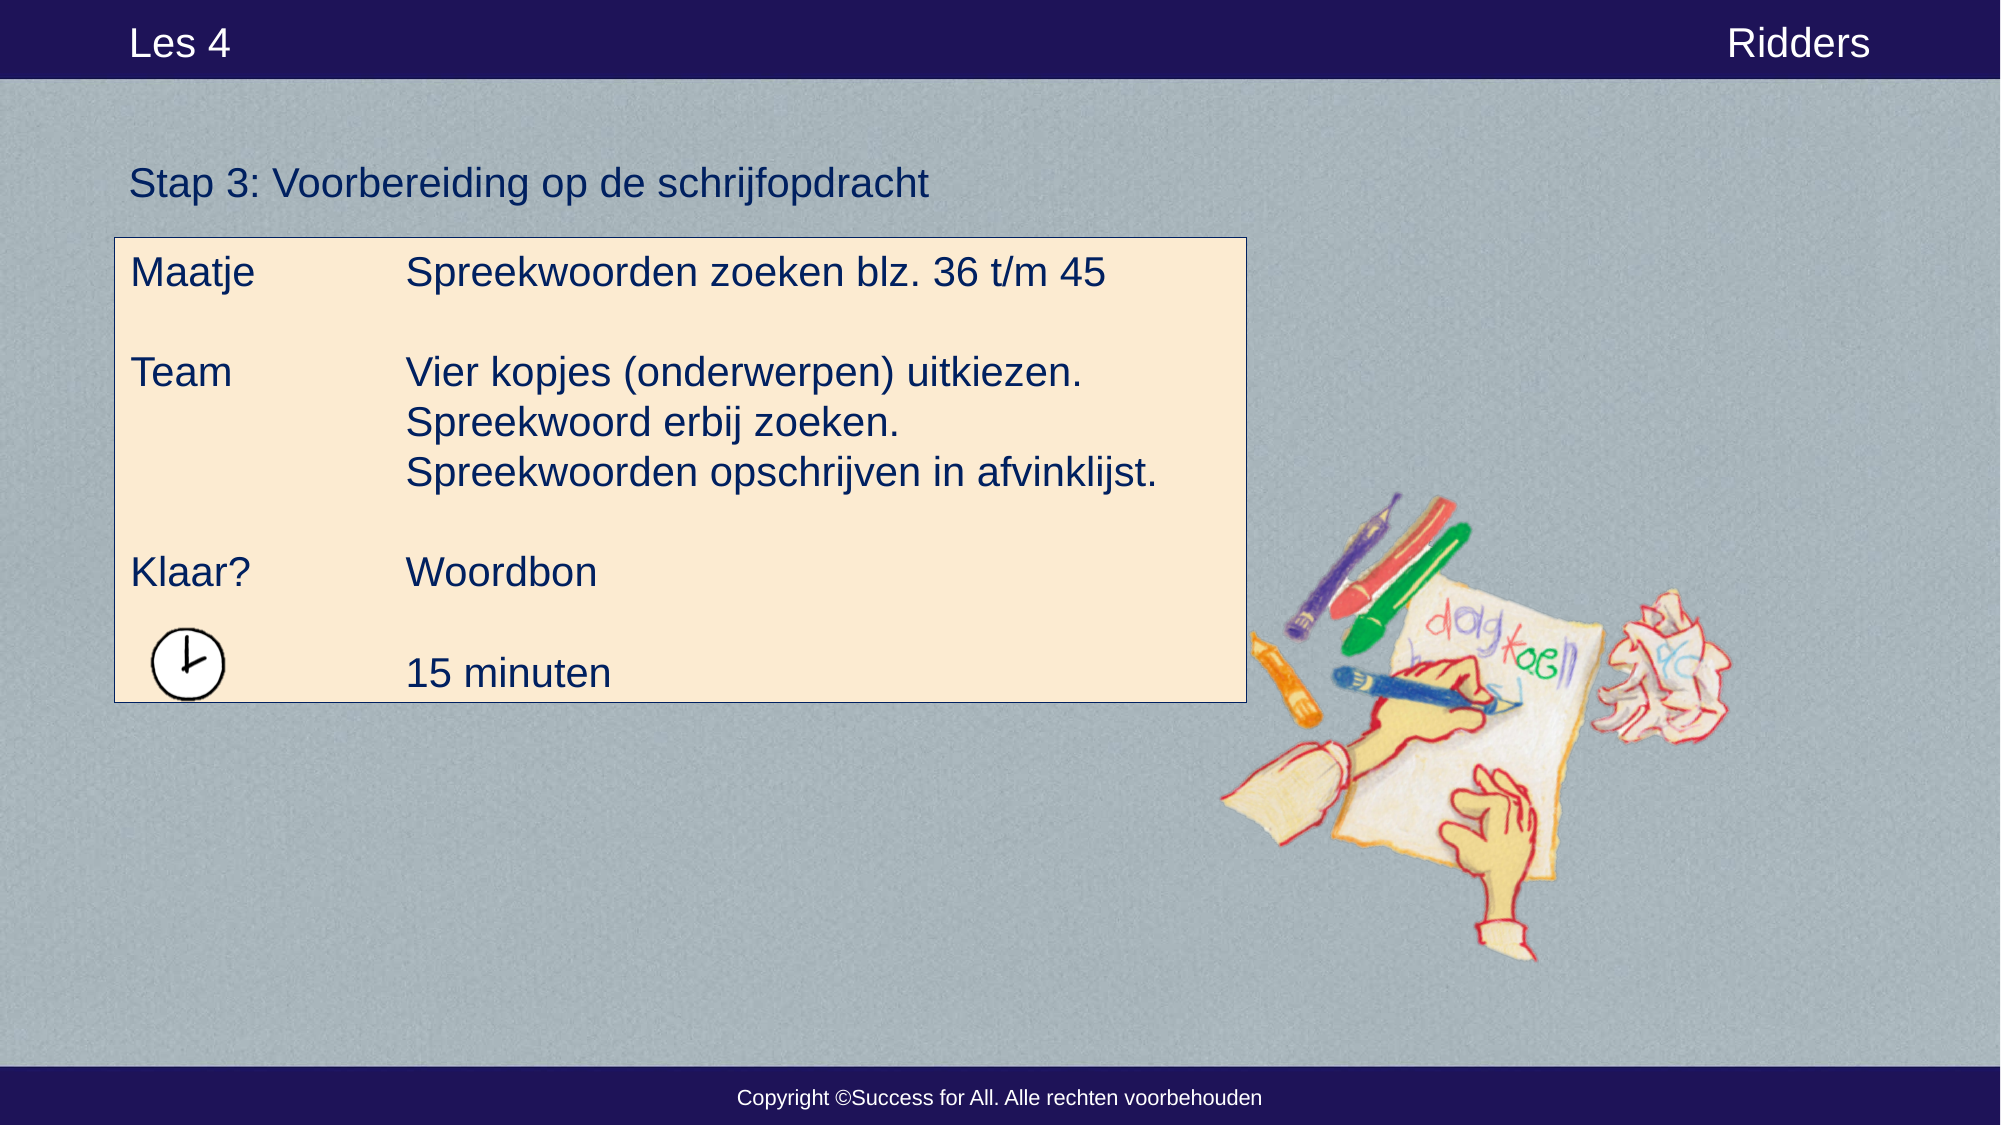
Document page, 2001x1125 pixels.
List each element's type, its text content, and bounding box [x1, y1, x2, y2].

text_box Stap 3: Voorbereiding op de schrijfopdracht [113, 148, 1029, 214]
text_box Maatje Spreekwoorden zoeken blz. 36 t/m 45 Team Vier kopjes (onderwerpen) uitkiezen. Spreekwoord erbij zoeken. Spreekwoorden opschrijven in afvinklijst. Klaar? Woordbon 15 minuten [114, 237, 1247, 703]
text_box Les 4 [114, 8, 354, 73]
picture [0, 0, 2001, 1125]
text_box Ridders [999, 8, 1886, 73]
text_box Copyright ©Success for All. Alle rechten voorbehouden [0, 1076, 2000, 1125]
